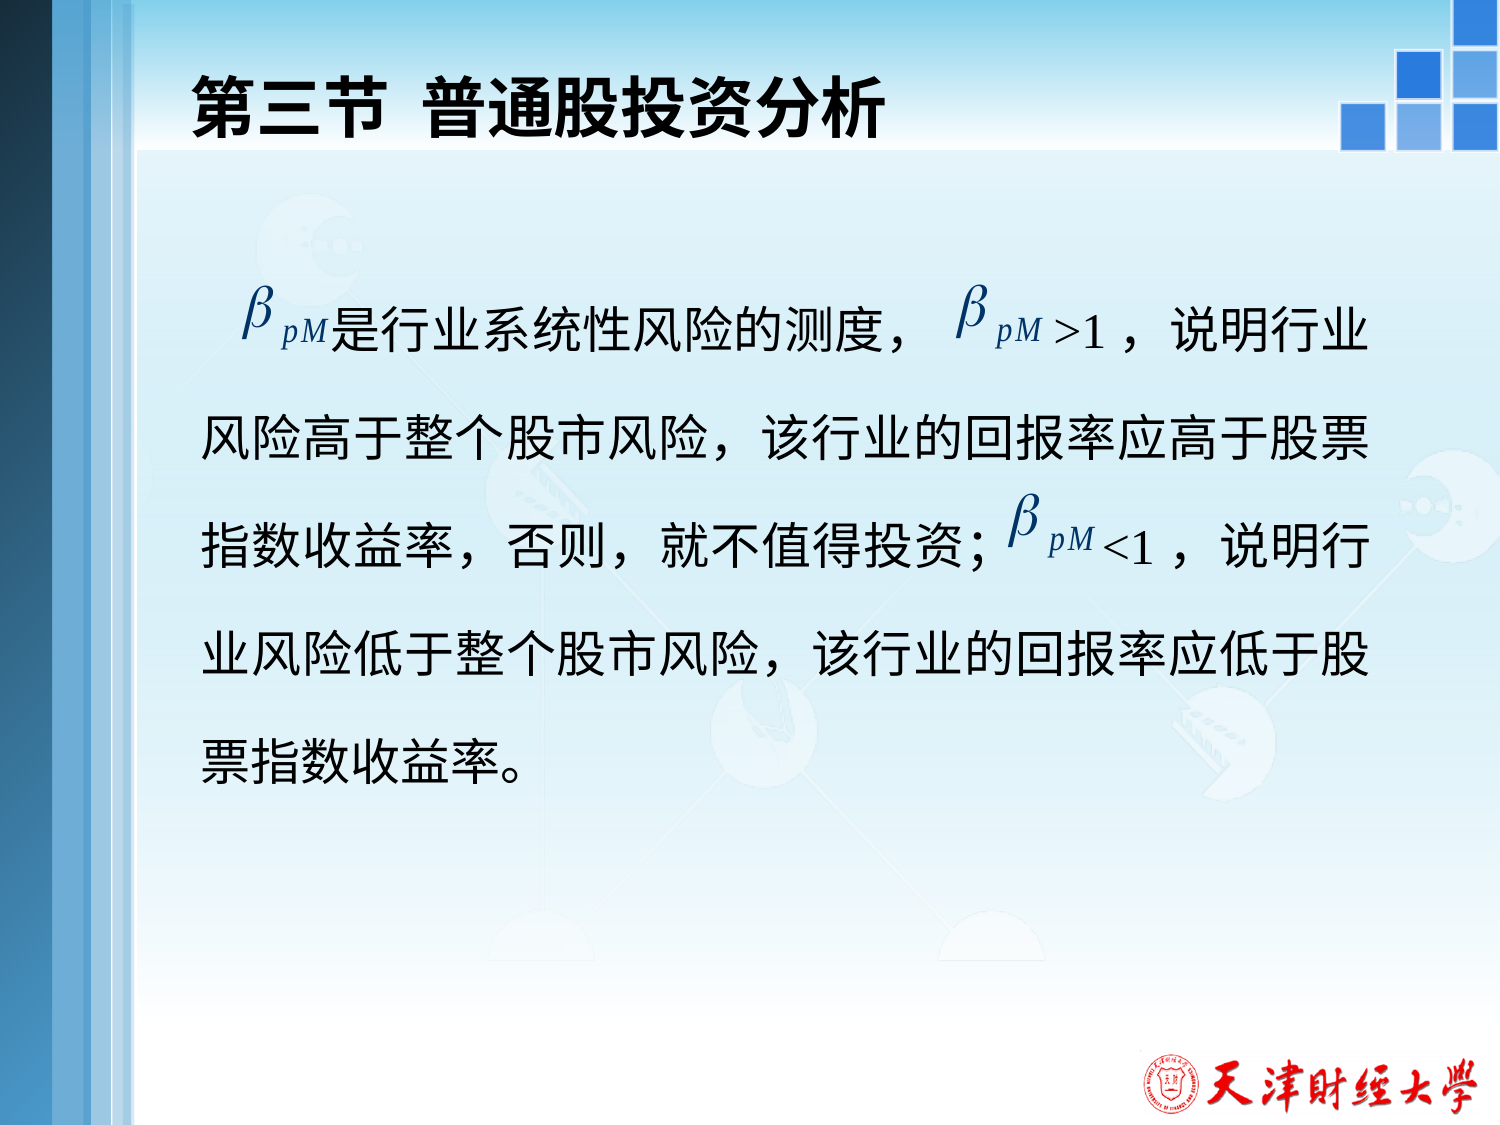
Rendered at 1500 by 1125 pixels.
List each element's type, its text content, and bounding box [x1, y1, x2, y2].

text_box 是行业系统性风险的测度， >1，说明行业风险高于整个股市风险，该行业的回报率应高于股票指数收益率，否则，就不值得投资； <1，说明行业风险低于整个股市风险，该行业的回报率应低于股票指数收益率。 [185, 243, 1386, 798]
picture [1131, 1049, 1500, 1119]
title 第三节 普通股投资分析 [174, 75, 1175, 138]
picture [132, 150, 1500, 965]
